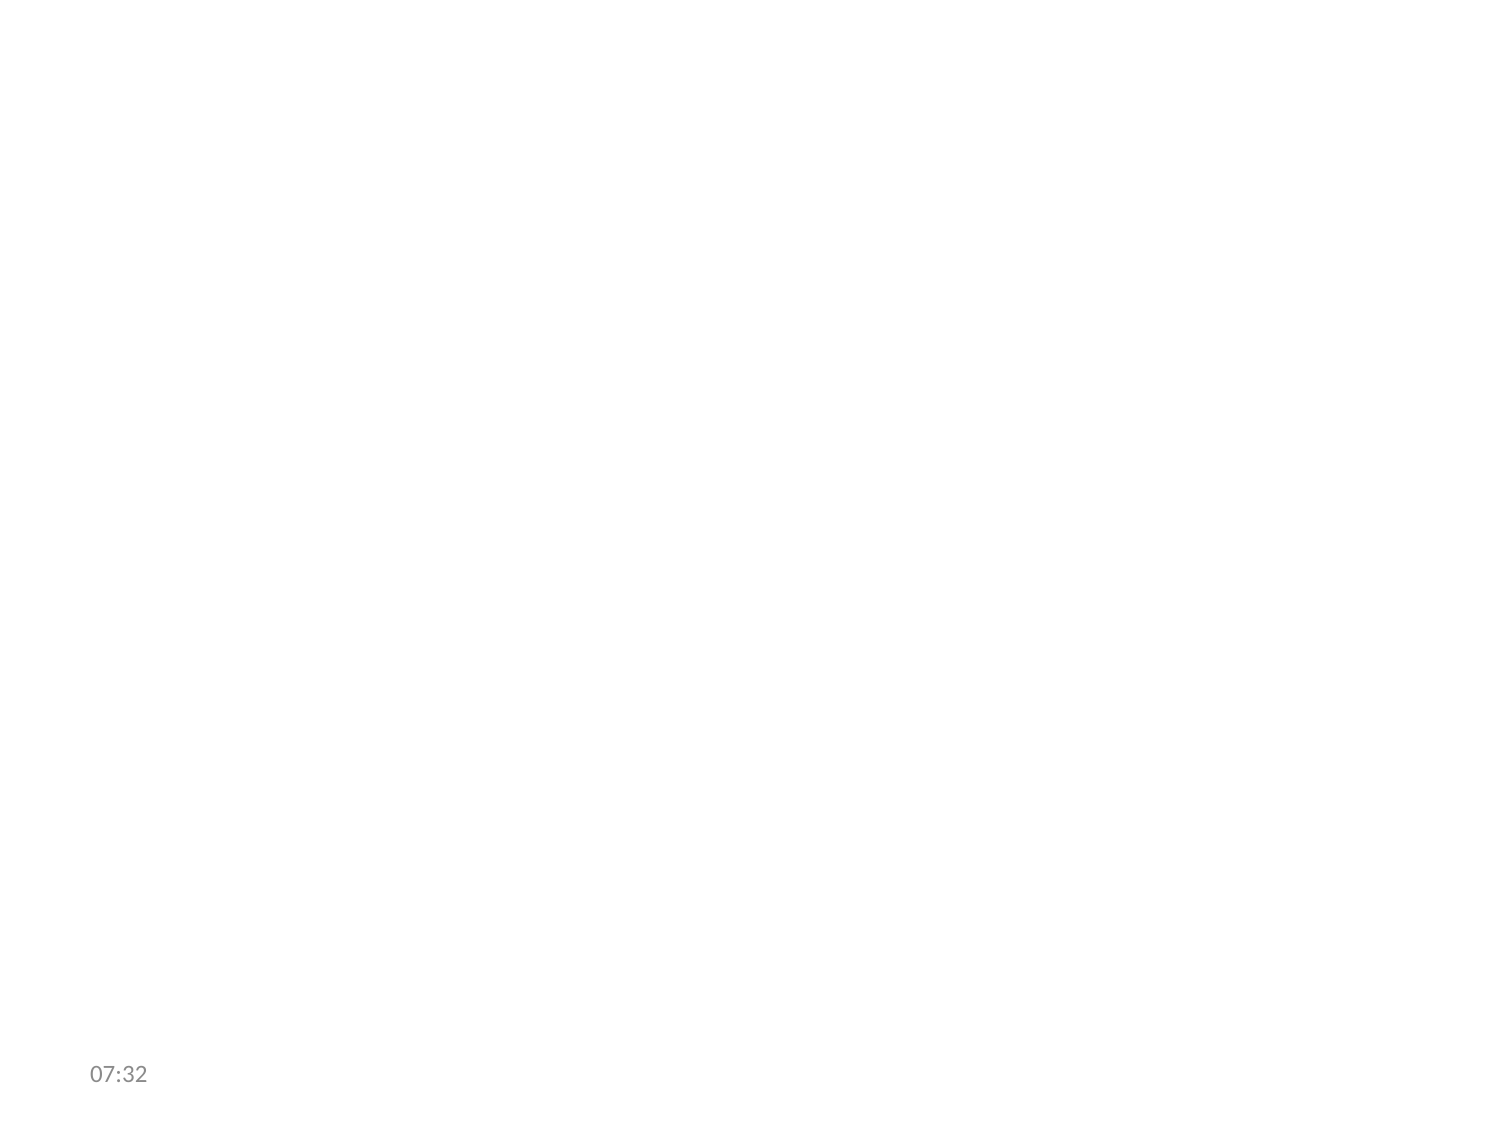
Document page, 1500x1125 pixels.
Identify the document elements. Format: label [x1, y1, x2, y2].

slide_number [75, 1042, 425, 1103]
